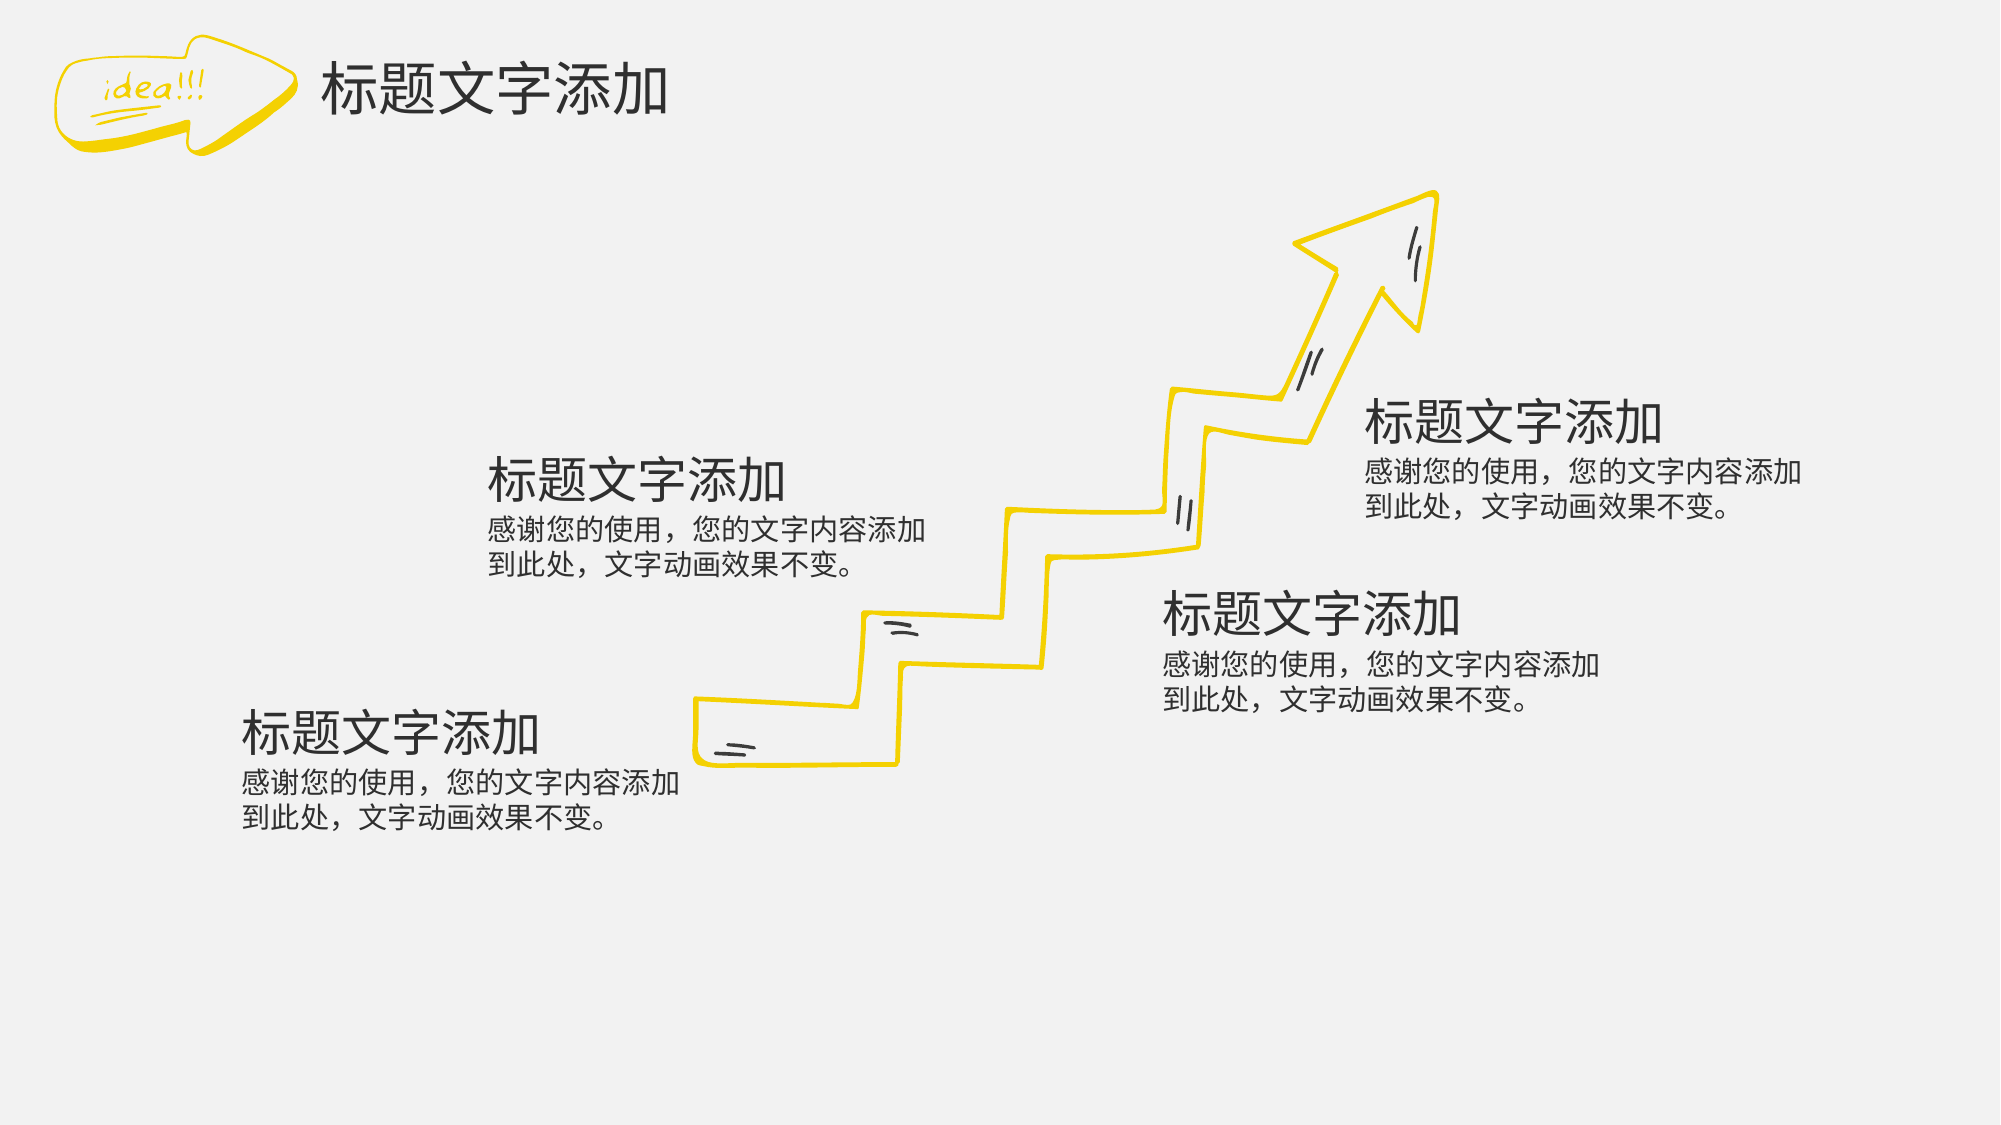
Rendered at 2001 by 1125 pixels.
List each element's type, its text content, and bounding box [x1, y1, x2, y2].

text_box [472, 440, 955, 590]
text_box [226, 693, 709, 843]
text_box 标题文字添加 [306, 44, 749, 130]
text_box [691, 188, 1441, 769]
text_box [1147, 575, 1629, 725]
text_box [54, 34, 298, 157]
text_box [1349, 383, 1831, 532]
